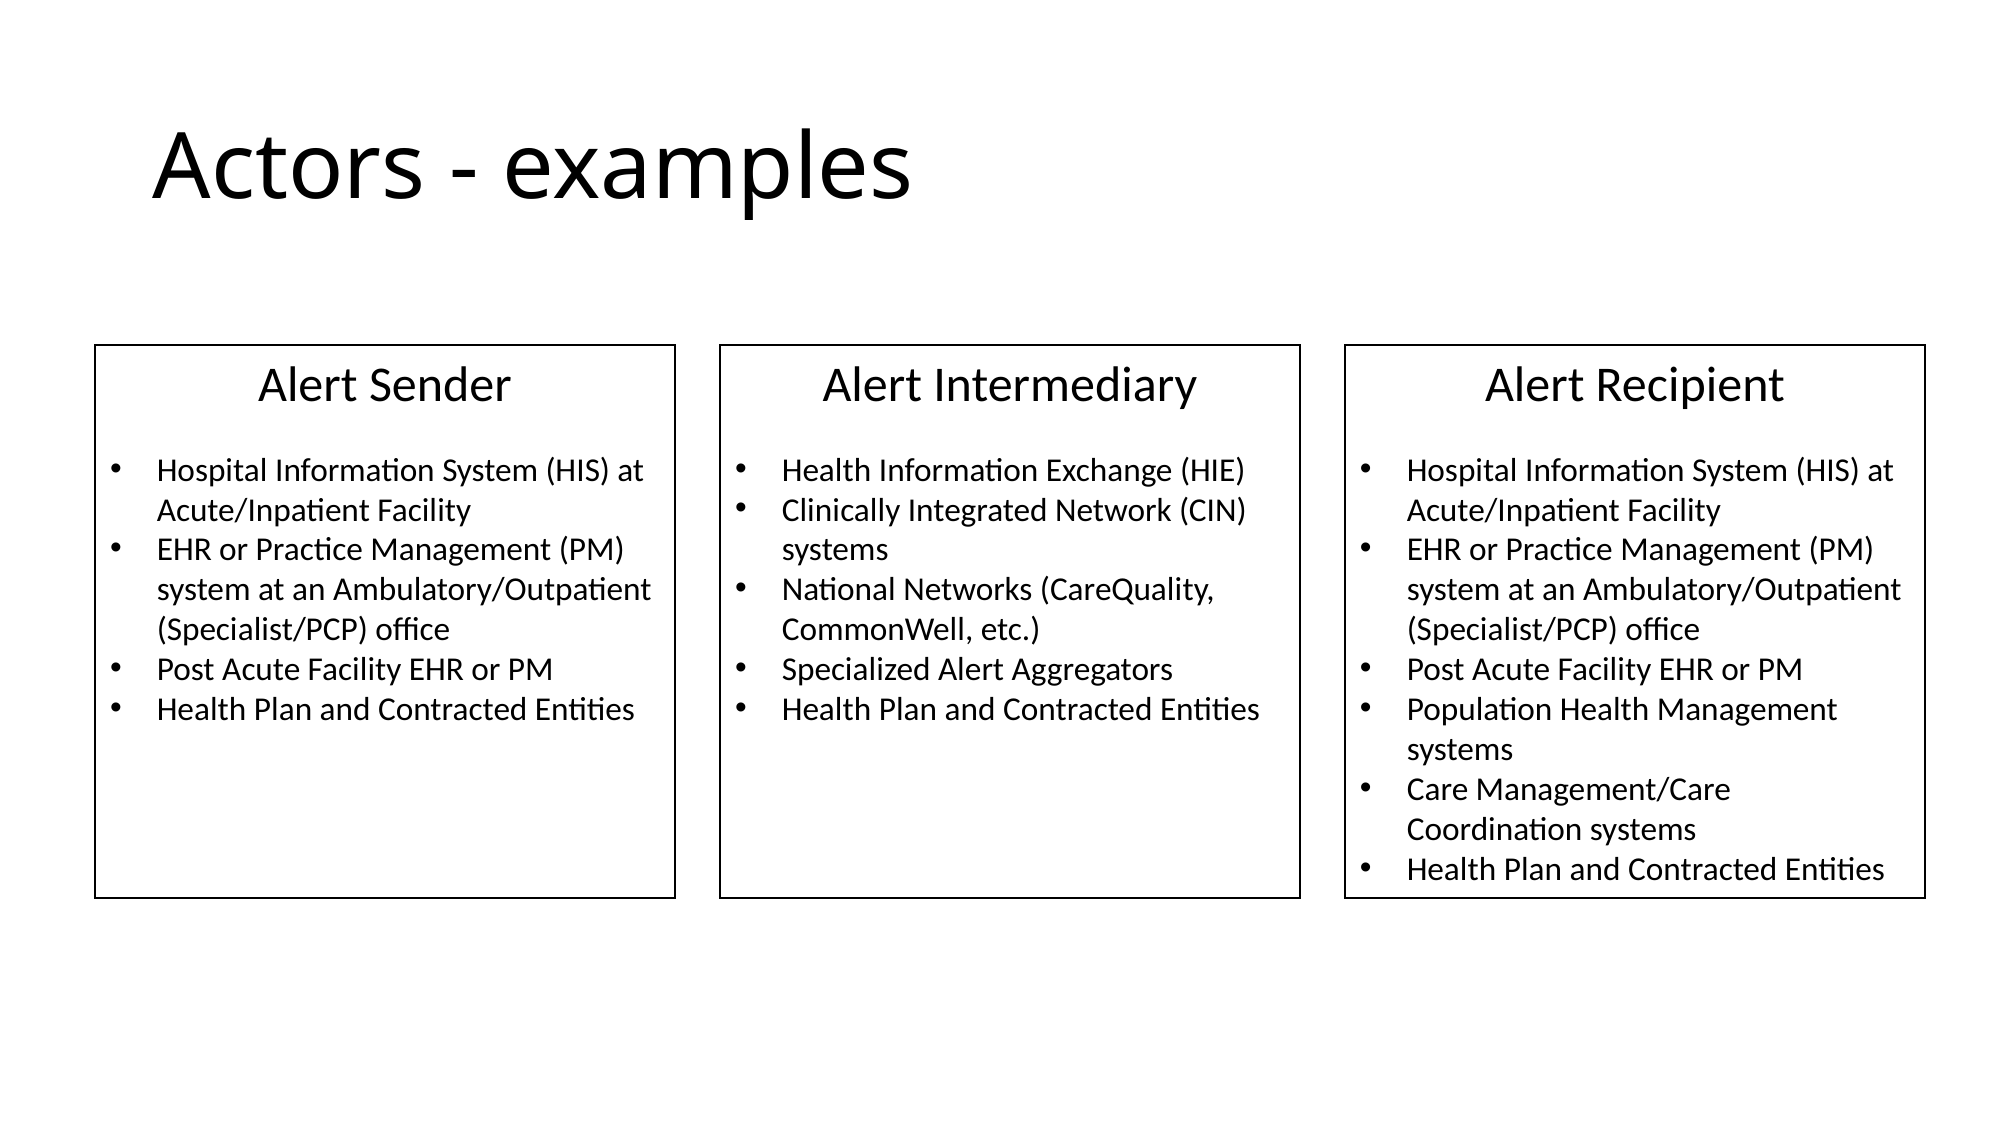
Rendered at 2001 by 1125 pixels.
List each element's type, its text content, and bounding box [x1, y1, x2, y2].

text_box Alert Sender [95, 344, 675, 420]
text_box [1344, 344, 1926, 899]
text_box Hospital Information System (HIS) at Acute/Inpatient Facility EHR or Practice Management (PM) system at an Ambulatory/Outpatient (Specialist/PCP) office Post Acute Facility EHR or PM Population Health Management systems Care Management/Care Coordination systems Health Plan and Contracted Entities [1345, 440, 1925, 1054]
title Actors - examples [137, 59, 1863, 278]
text_box Hospital Information System (HIS) at Acute/Inpatient Facility EHR or Practice Management (PM) system at an Ambulatory/Outpatient (Specialist/PCP) office Post Acute Facility EHR or PM Health Plan and Contracted Entities [95, 440, 675, 775]
text_box Alert Recipient [1345, 344, 1925, 420]
text_box Alert Intermediary [720, 344, 1300, 420]
text_box [94, 344, 676, 899]
text_box [719, 344, 1301, 899]
text_box Health Information Exchange (HIE) Clinically Integrated Network (CIN) systems National Networks (CareQuality, CommonWell, etc.) Specialized Alert Aggregators Health Plan and Contracted Entities [720, 440, 1300, 815]
